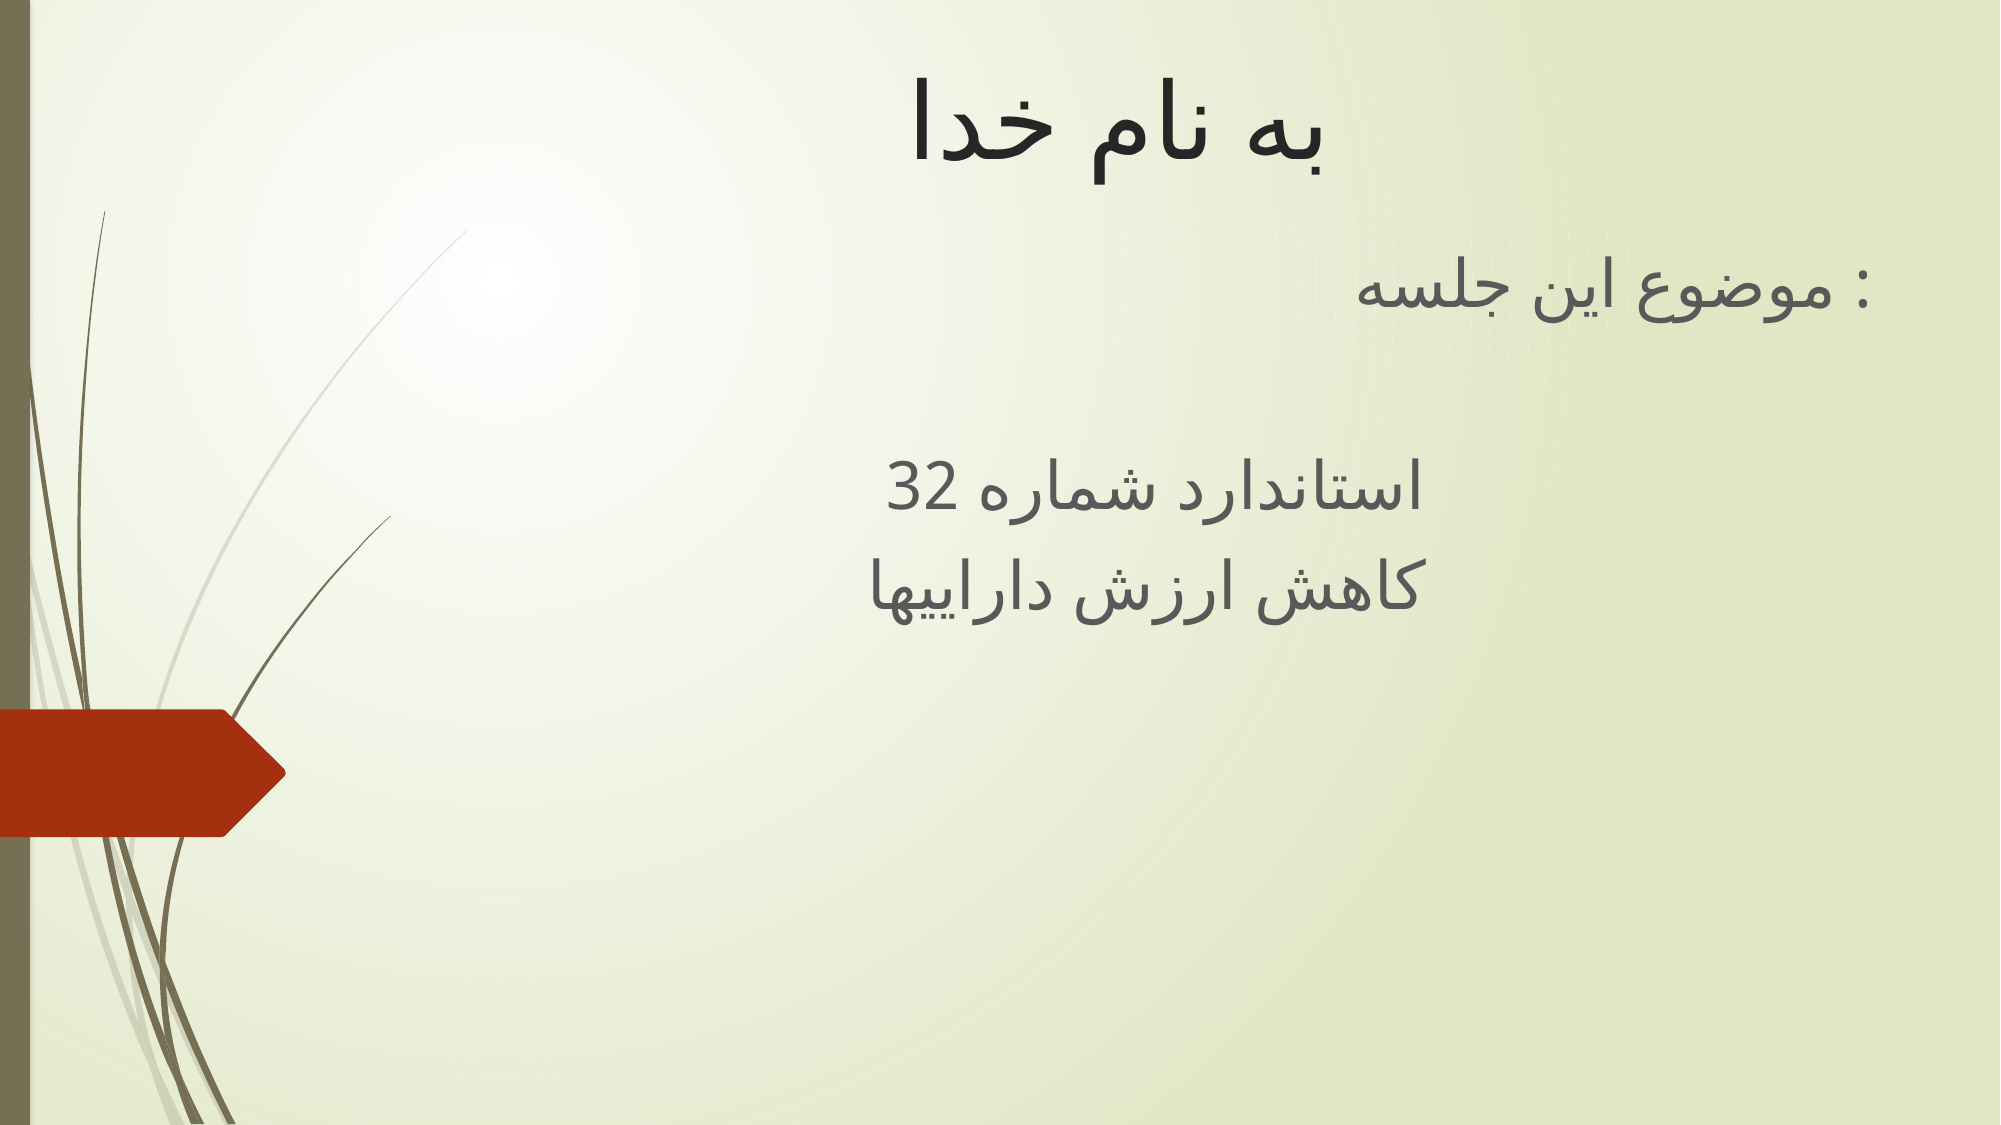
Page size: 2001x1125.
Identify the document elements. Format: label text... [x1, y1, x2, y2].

subtitle موضوع این جلسه : استاندارد شماره 32 کاهش ارزش داراییها [424, 233, 1888, 969]
title به نام خدا [387, 44, 1851, 189]
